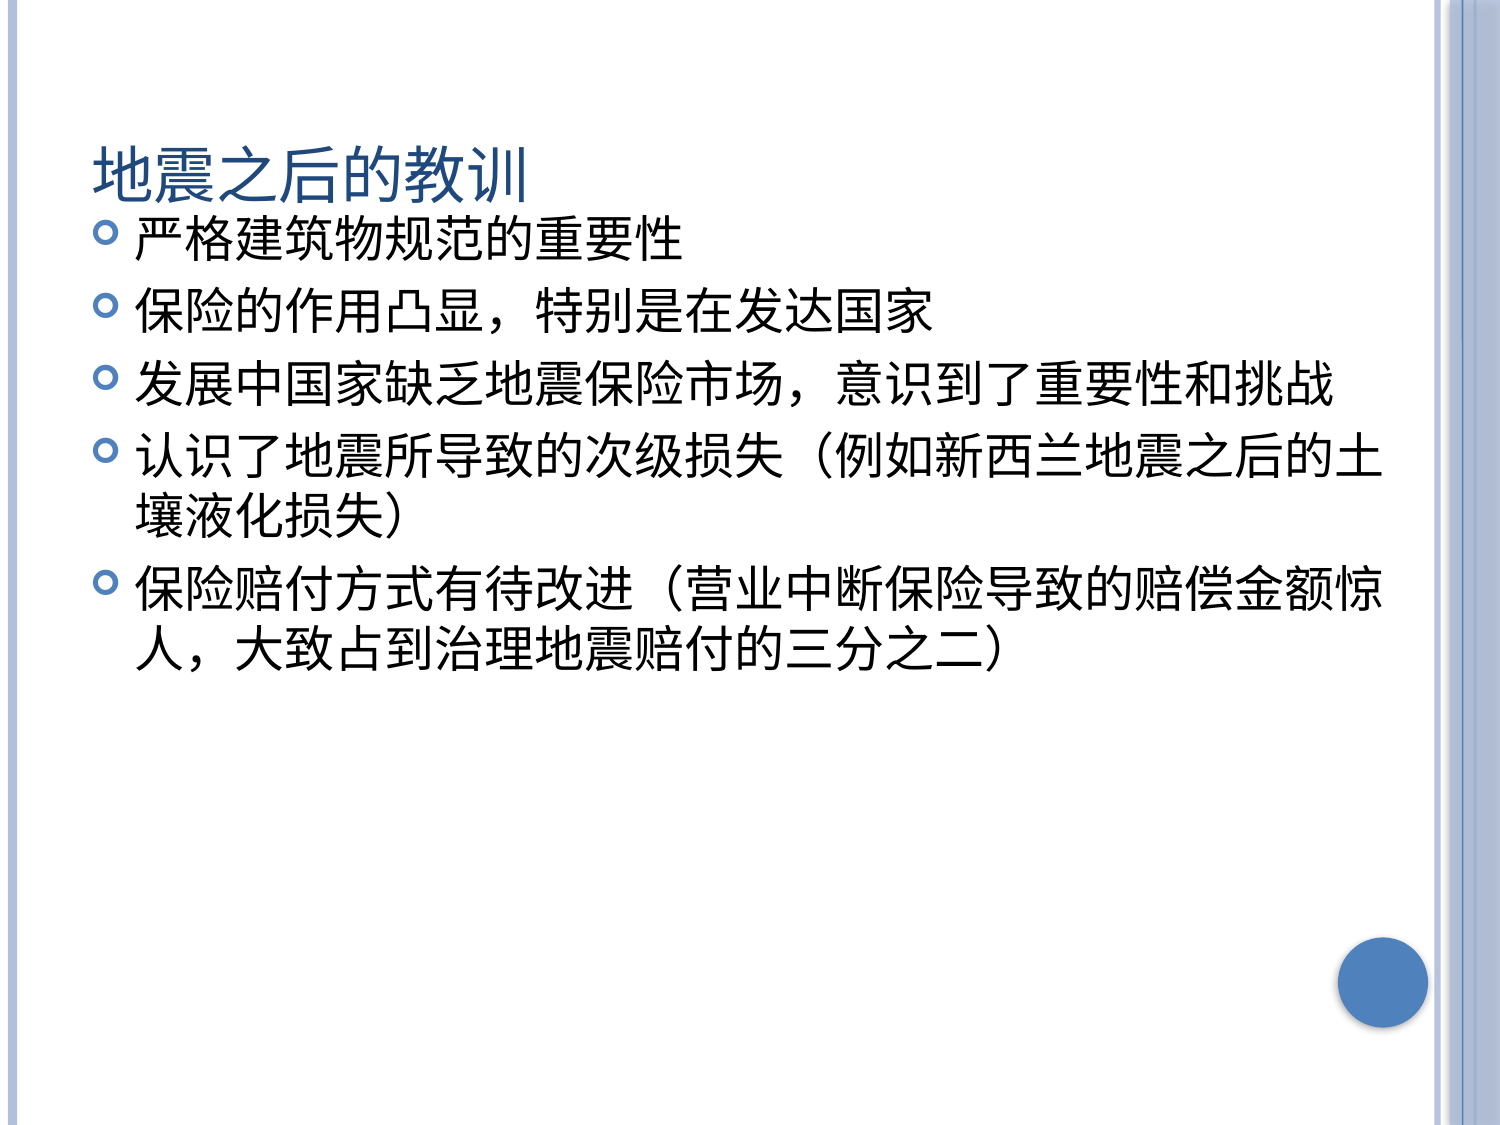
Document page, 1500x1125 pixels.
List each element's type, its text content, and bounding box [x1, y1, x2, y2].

list 严格建筑物规范的重要性 保险的作用凸显，特别是在发达国家 发展中国家缺乏地震保险市场，意识到了重要性和挑战 认识了地震所导致的次级损失（例如新西兰地震之后的土壤液化损失） 保险赔付方式有待改进（营业中断保险导致的赔偿金额惊人，大致占到治理地震赔付的三分之二） [74, 199, 1426, 1011]
title 地震之后的教训 [76, 30, 1302, 199]
